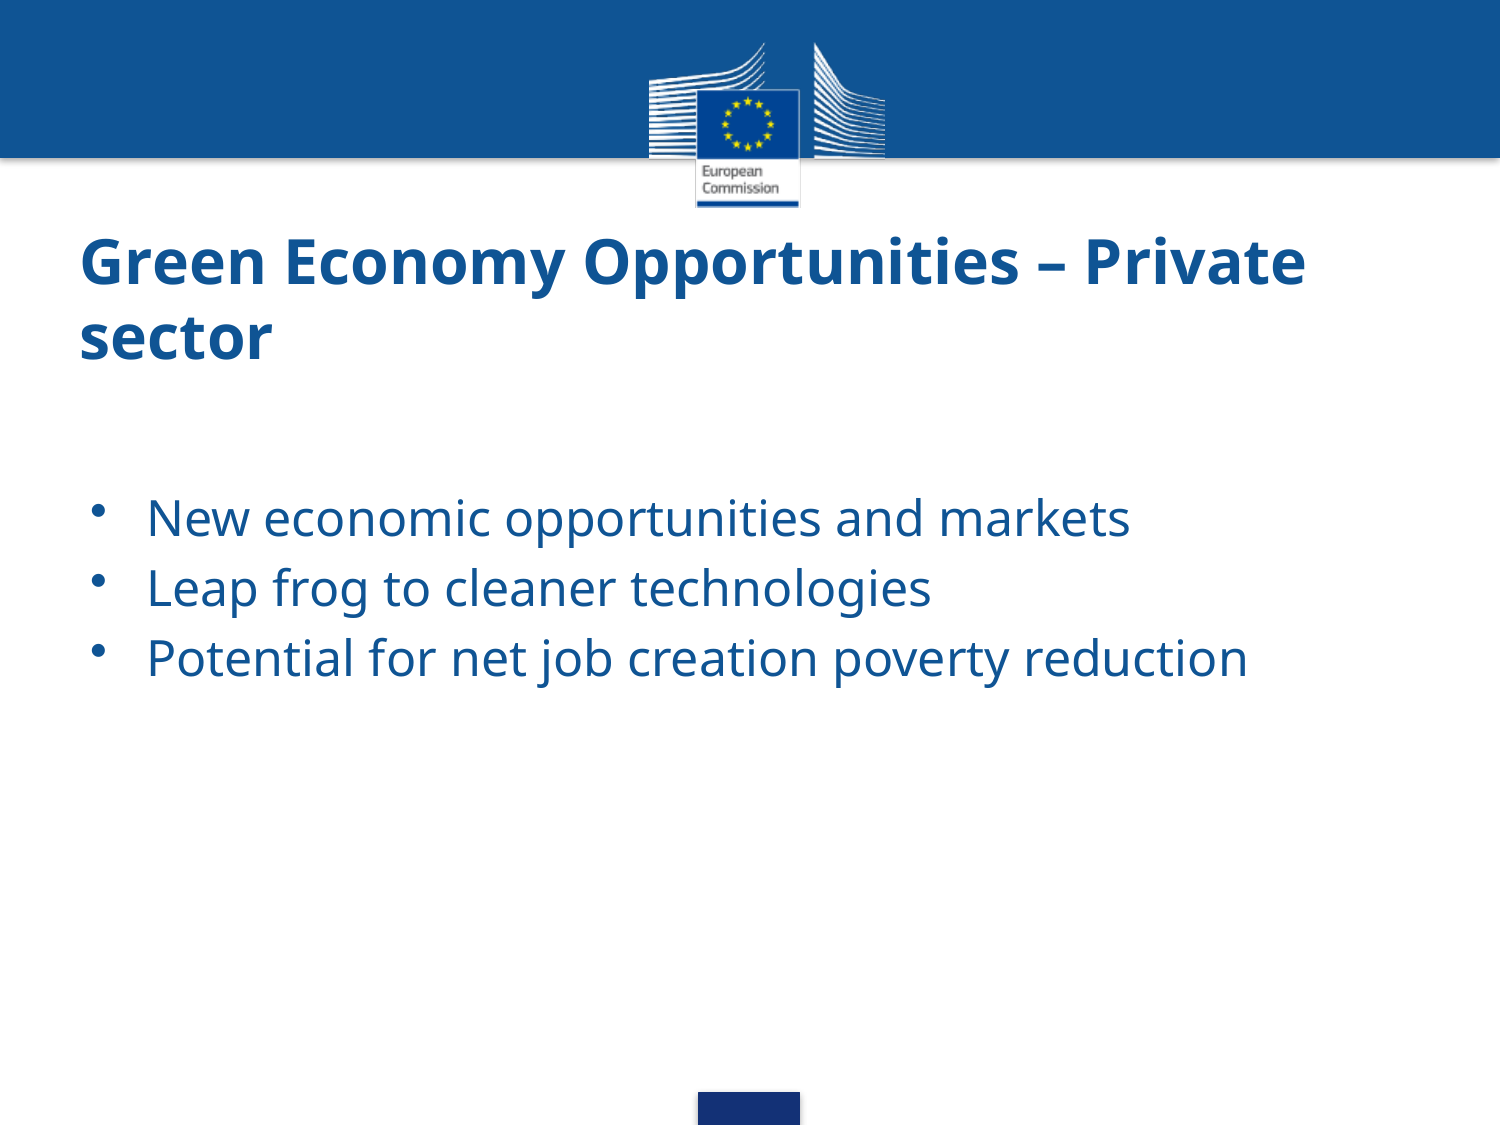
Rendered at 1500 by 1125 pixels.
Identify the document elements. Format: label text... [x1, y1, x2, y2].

title Green Economy Opportunities – Private sector [64, 219, 1416, 374]
list New economic opportunities and markets Leap frog to cleaner technologies Potential for net job creation poverty reduction [74, 408, 1426, 988]
picture [649, 42, 885, 208]
